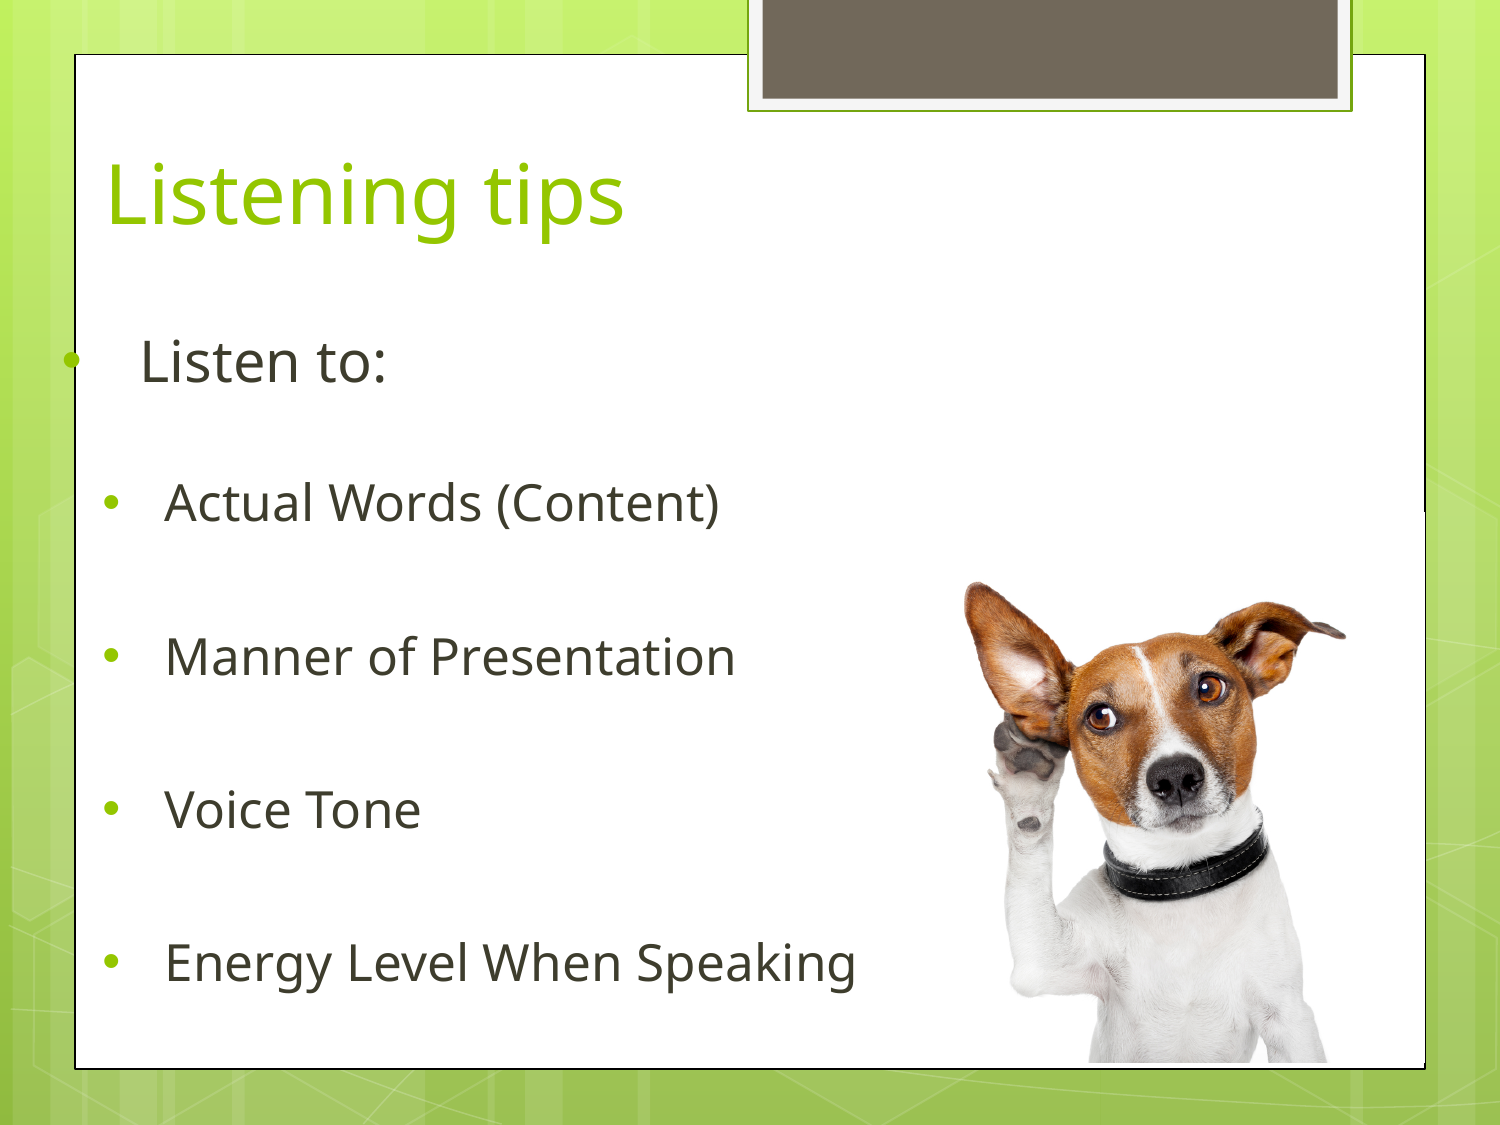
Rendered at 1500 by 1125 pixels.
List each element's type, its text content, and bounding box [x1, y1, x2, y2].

picture [874, 512, 1426, 1063]
list Listen to: Actual Words (Content) Manner of Presentation Voice Tone Energy Level When Speaking [37, 317, 1253, 999]
title Listening tips [89, 126, 645, 249]
